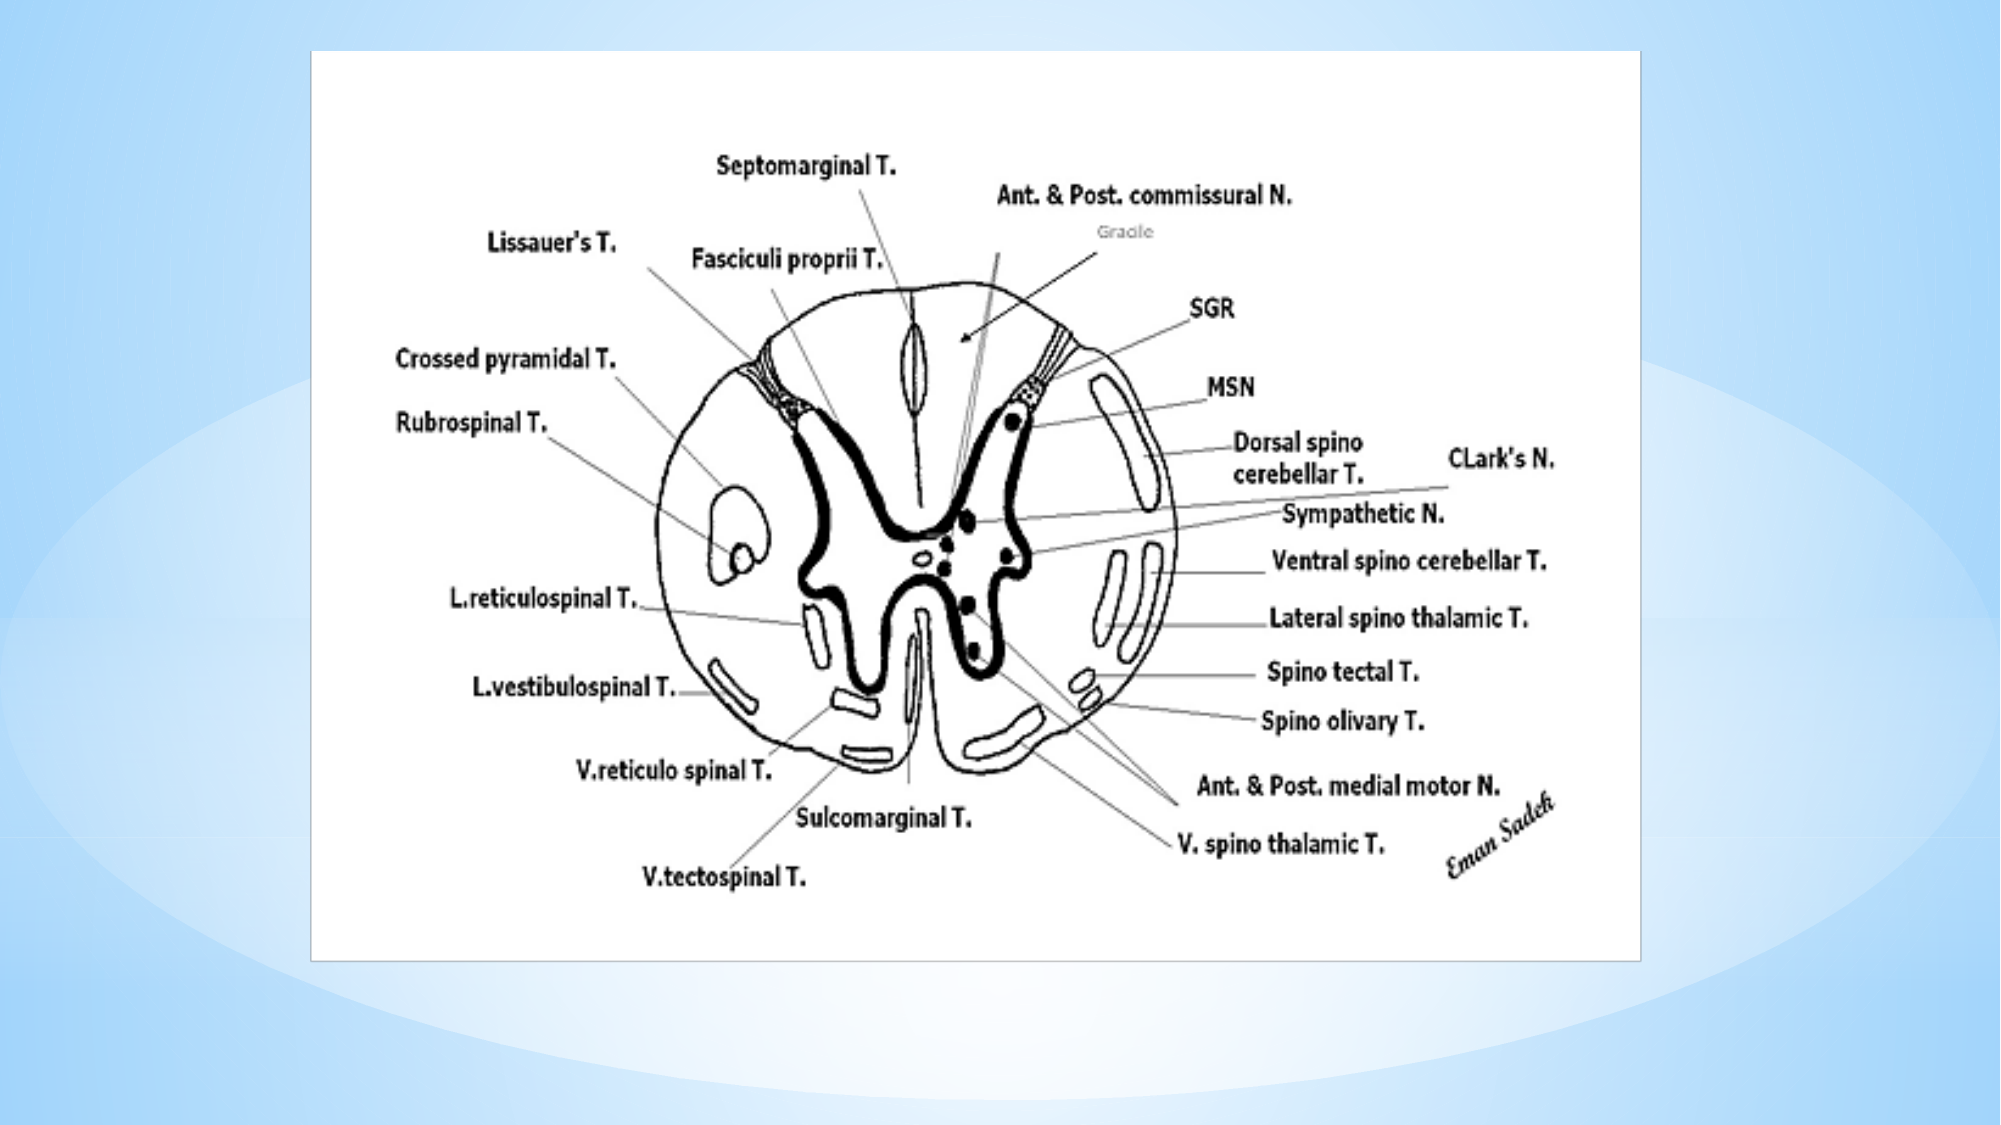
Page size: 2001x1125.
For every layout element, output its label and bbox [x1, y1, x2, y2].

picture [309, 51, 1645, 968]
